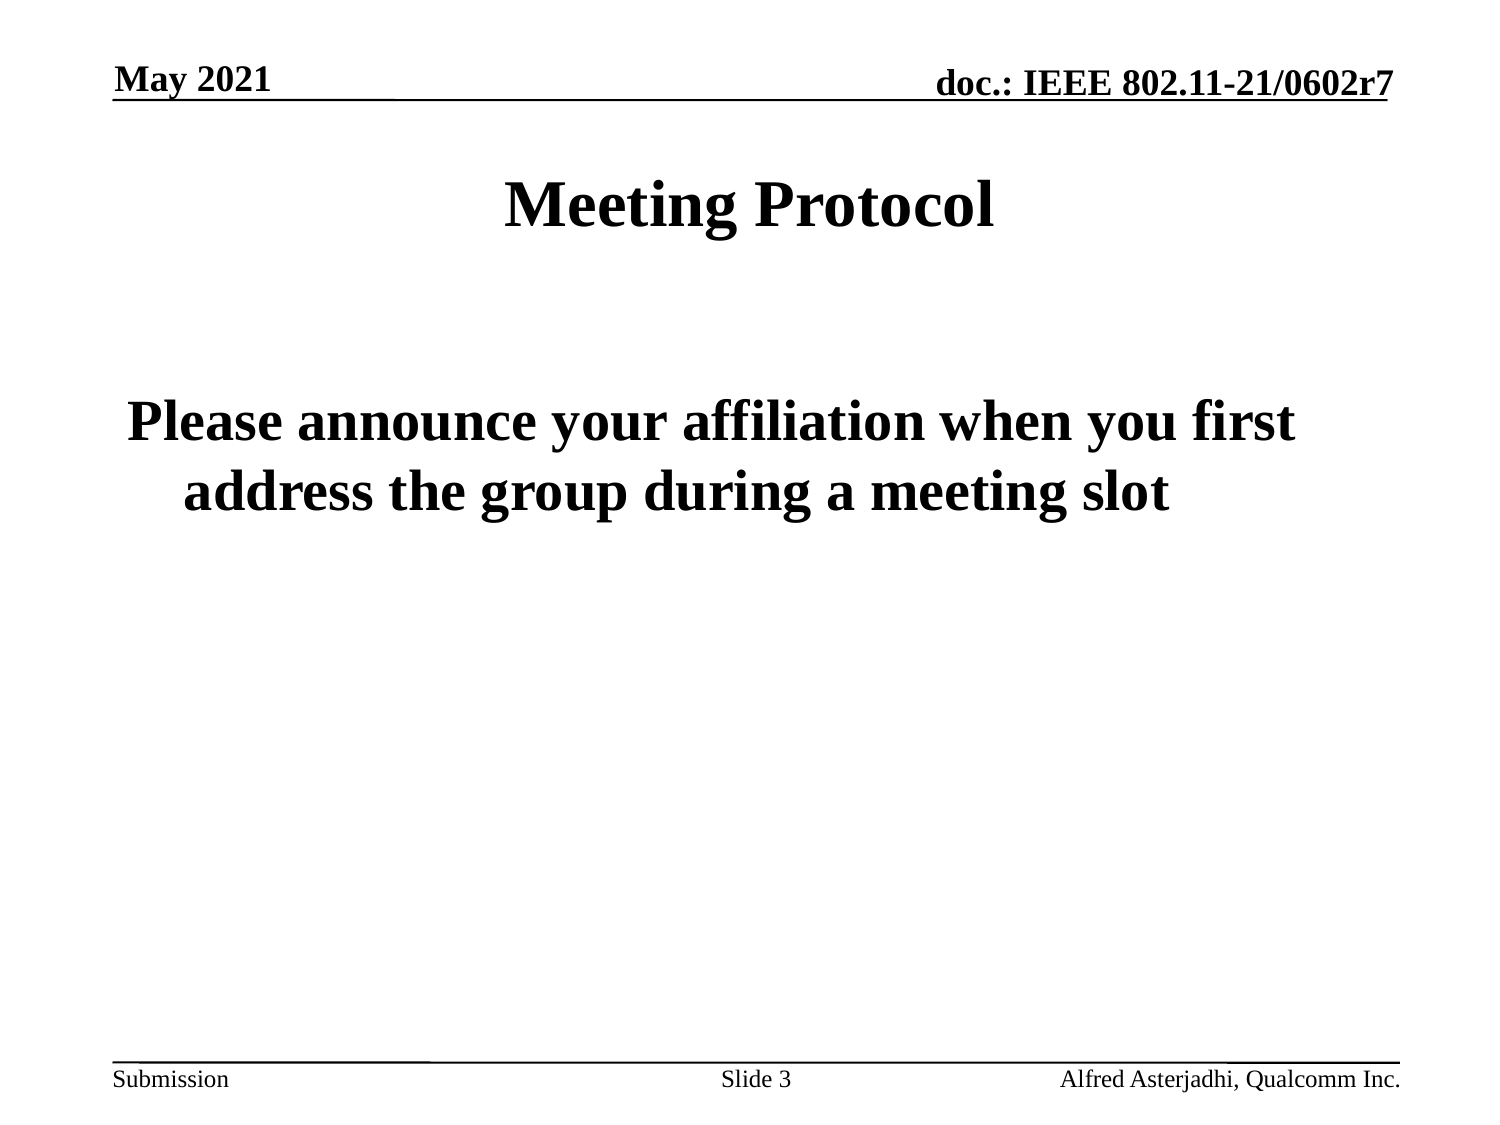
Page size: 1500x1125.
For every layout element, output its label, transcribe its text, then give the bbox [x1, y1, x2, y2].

slide_number Slide 3 [712, 1061, 800, 1123]
footer Alfred Asterjadhi, Qualcomm Inc. [878, 1061, 1402, 1093]
list Please announce your affiliation when you first address the group during a meeting slot [112, 374, 1388, 513]
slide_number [114, 54, 493, 100]
title Meeting Protocol [112, 112, 1388, 288]
